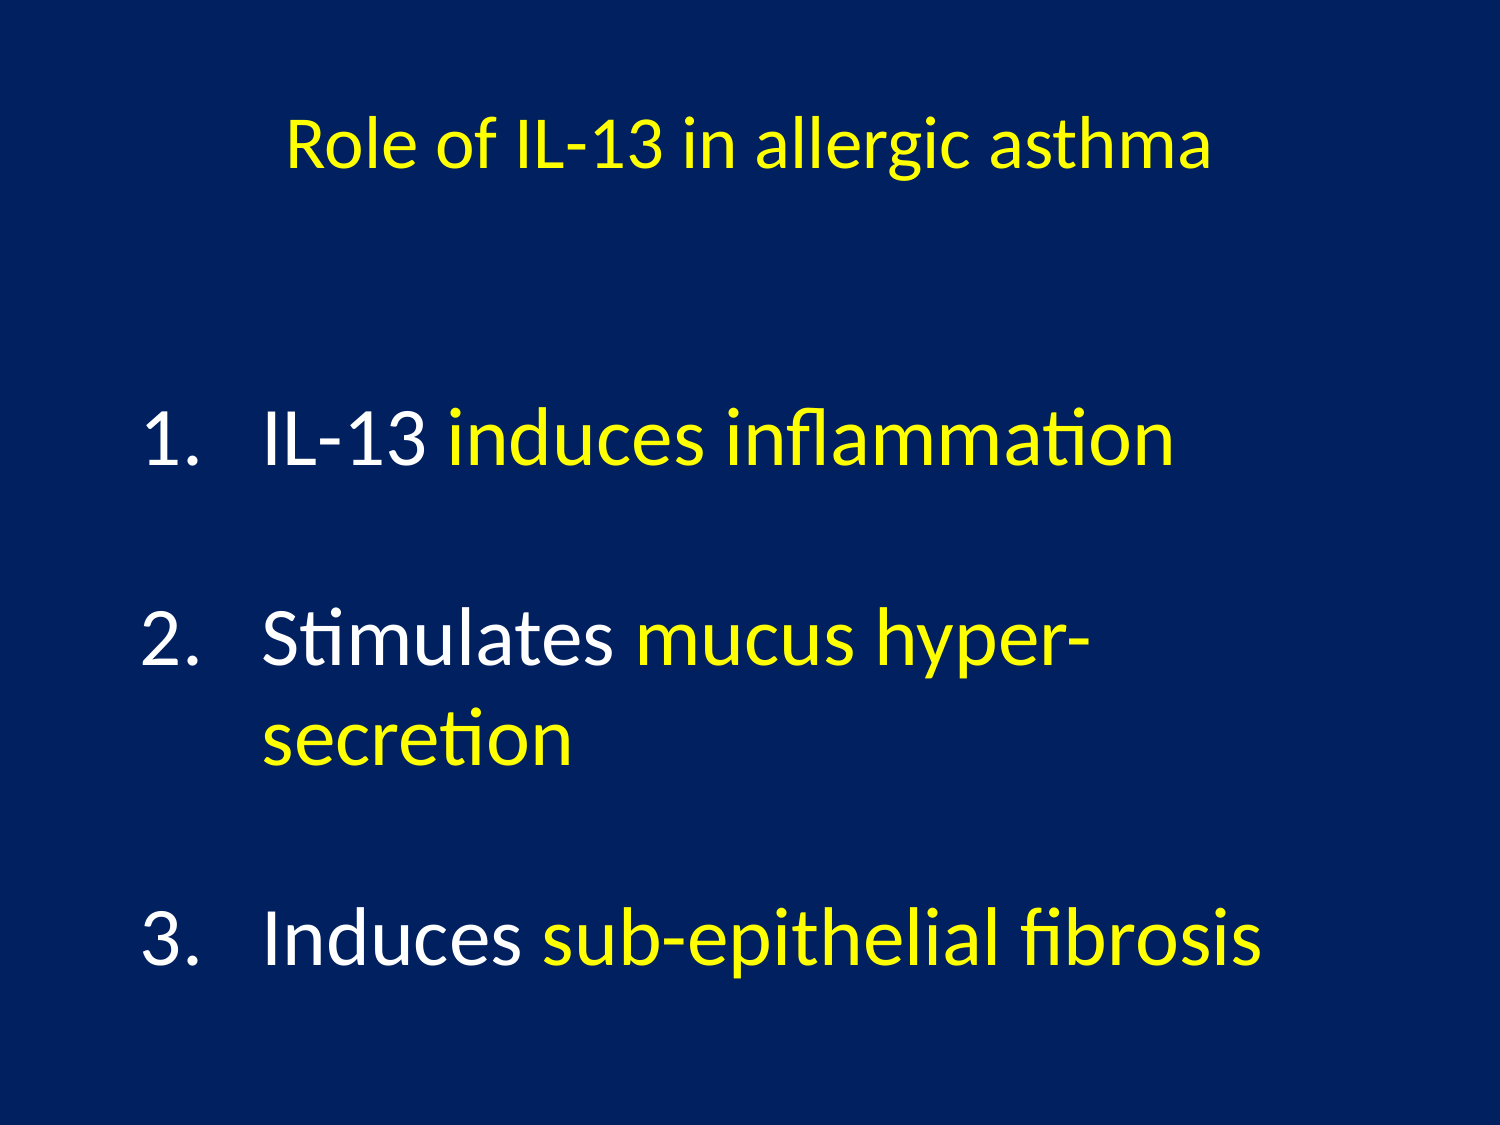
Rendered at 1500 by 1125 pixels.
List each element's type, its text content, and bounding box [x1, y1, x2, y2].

text_box IL-13 induces inflammation Stimulates mucus hyper-secretion Induces sub-epithelial fibrosis [124, 374, 1413, 990]
title Role of IL-13 in allergic asthma [75, 45, 1425, 233]
